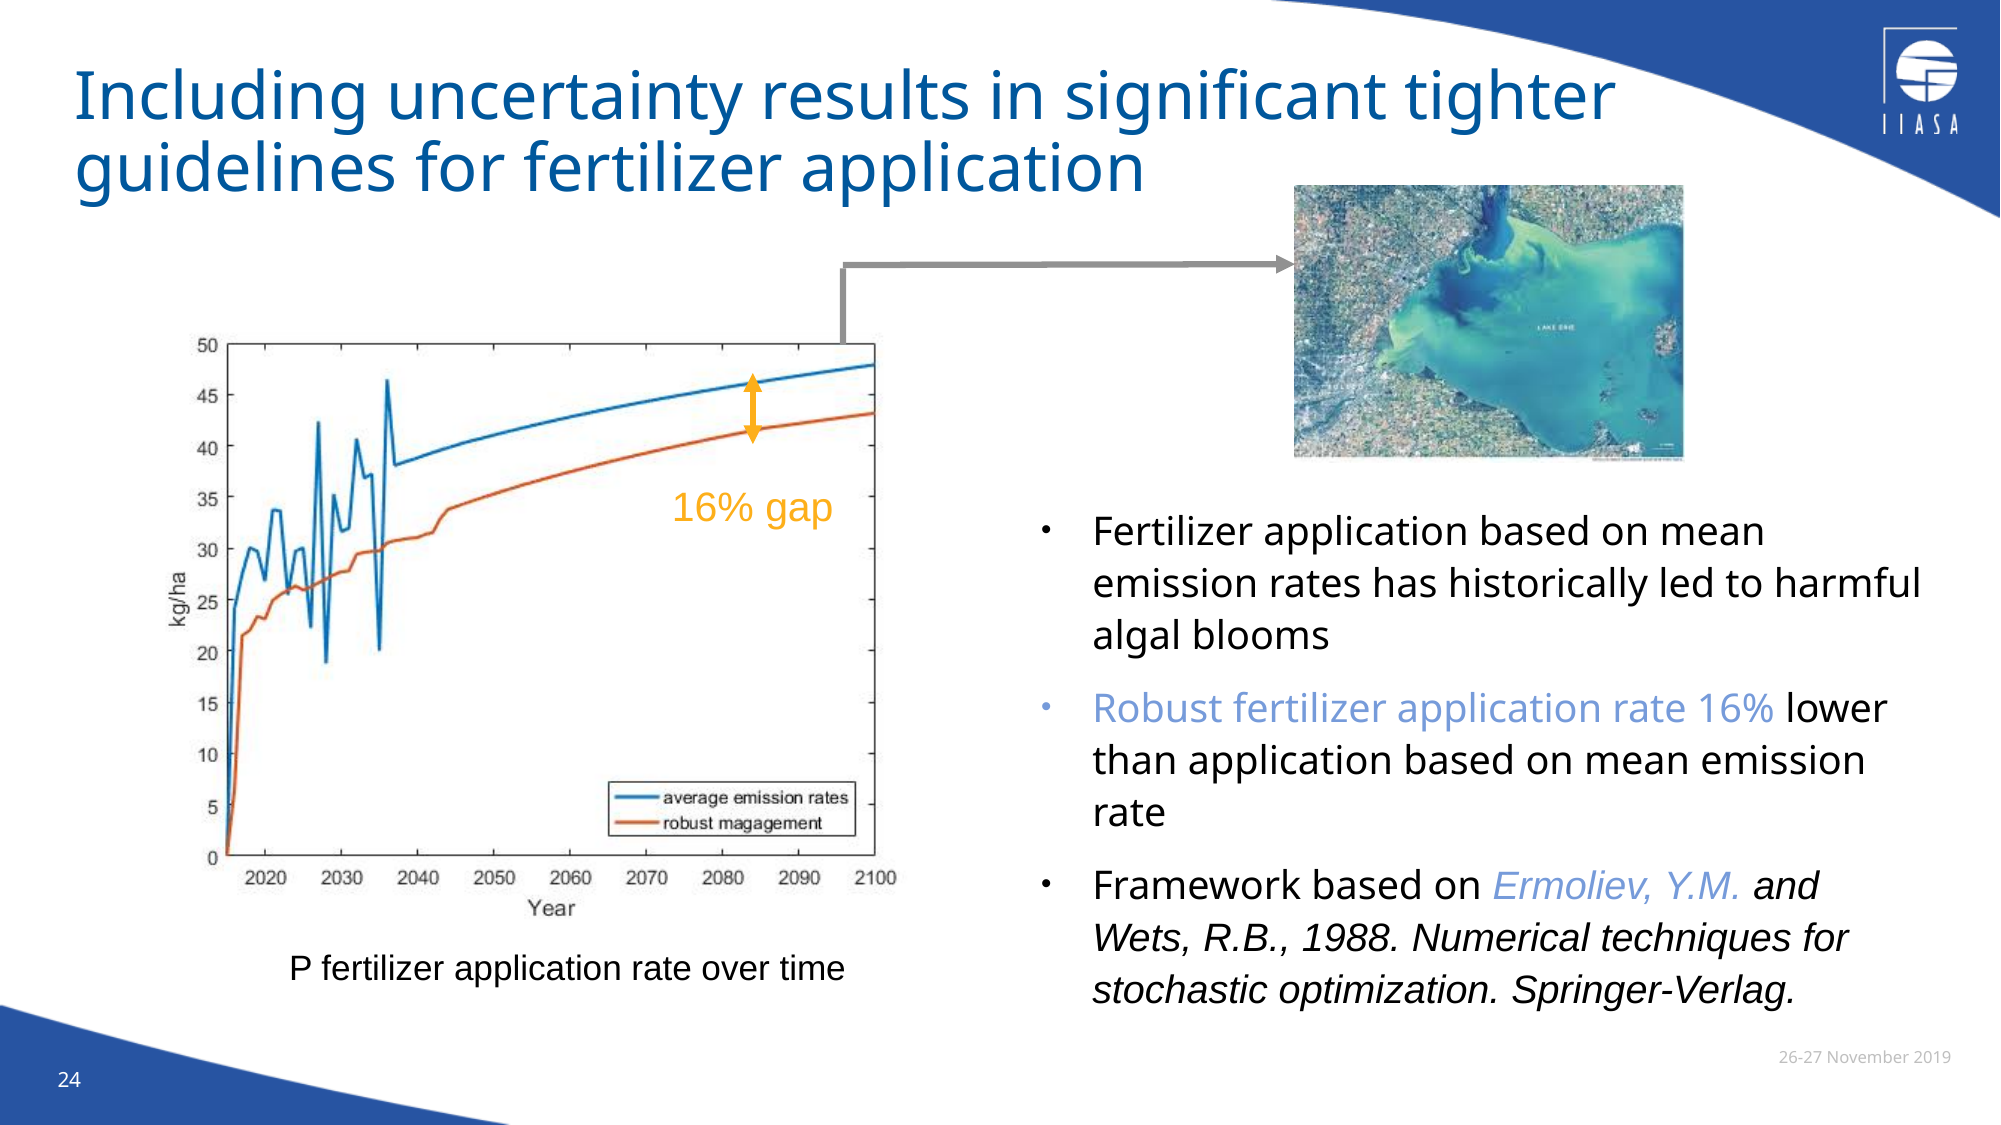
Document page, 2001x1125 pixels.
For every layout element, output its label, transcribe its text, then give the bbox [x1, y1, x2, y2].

text_box [842, 257, 1294, 271]
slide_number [467, 1045, 1958, 1069]
list Fertilizer application based on mean emission rates has historically led to harmful algal blooms Robust fertilizer application rate 16% lower than application based on mean emission rate Framework based on Ermoliev, Y.M. and Wets, R.B., 1988. Numerical techniques for stochastic optimization. Springer-Verlag. [1026, 493, 1941, 1034]
text_box P fertilizer application rate over time [283, 939, 853, 994]
title Including uncertainty results in significant tighter guidelines for fertilizer application [59, 43, 1863, 224]
slide_number 24 [42, 1042, 493, 1102]
picture [0, 0, 2000, 1125]
